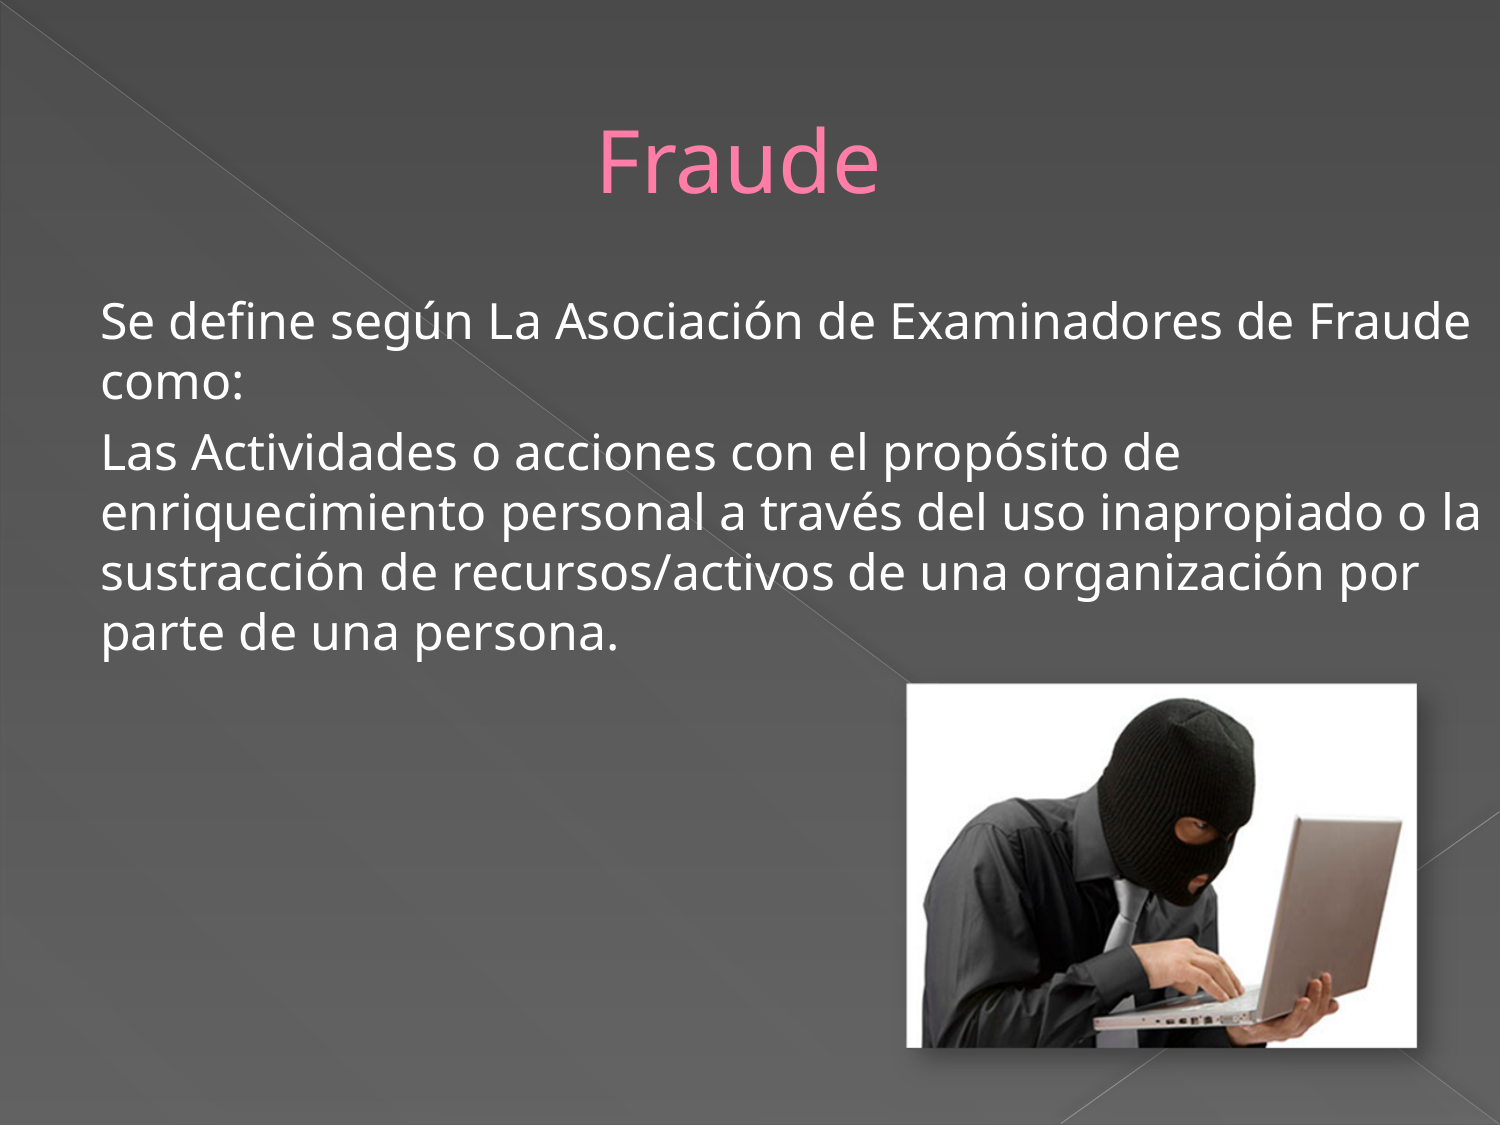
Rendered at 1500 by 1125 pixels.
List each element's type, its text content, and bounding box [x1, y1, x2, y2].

title Fraude [75, 43, 1425, 274]
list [891, 668, 1458, 1089]
list Se define según La Asociación de Examinadores de Fraude como: Las Actividades o acciones con el propósito de enriquecimiento personal a través del uso inapropiado o la sustracción de recursos/activos de una organización por parte de una persona. [75, 282, 1500, 858]
